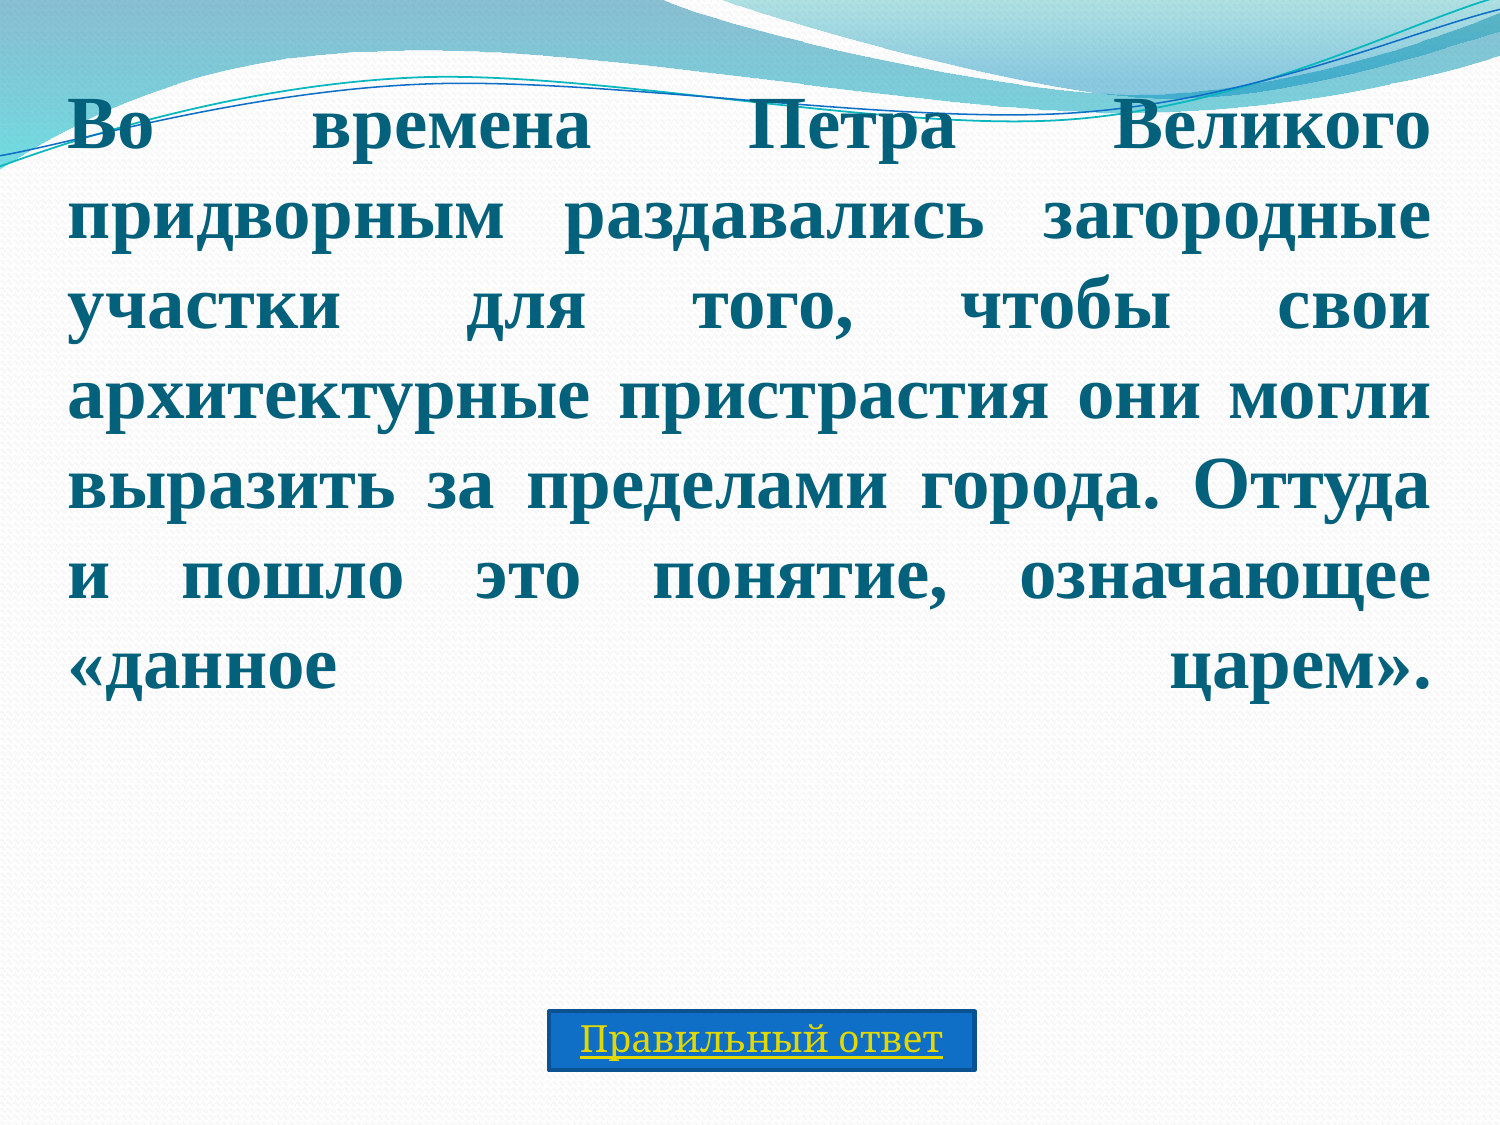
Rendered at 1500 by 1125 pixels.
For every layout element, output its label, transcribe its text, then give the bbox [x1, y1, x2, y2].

text_box Правильный ответ [547, 1009, 977, 1072]
text_box Во времена Петра Великого придворным раздавались загородные участки для того, чтобы свои архитектурные пристрастия они могли выразить за пределами города. Оттуда и пошло это понятие, означающее «данное царем». [53, 66, 1447, 802]
